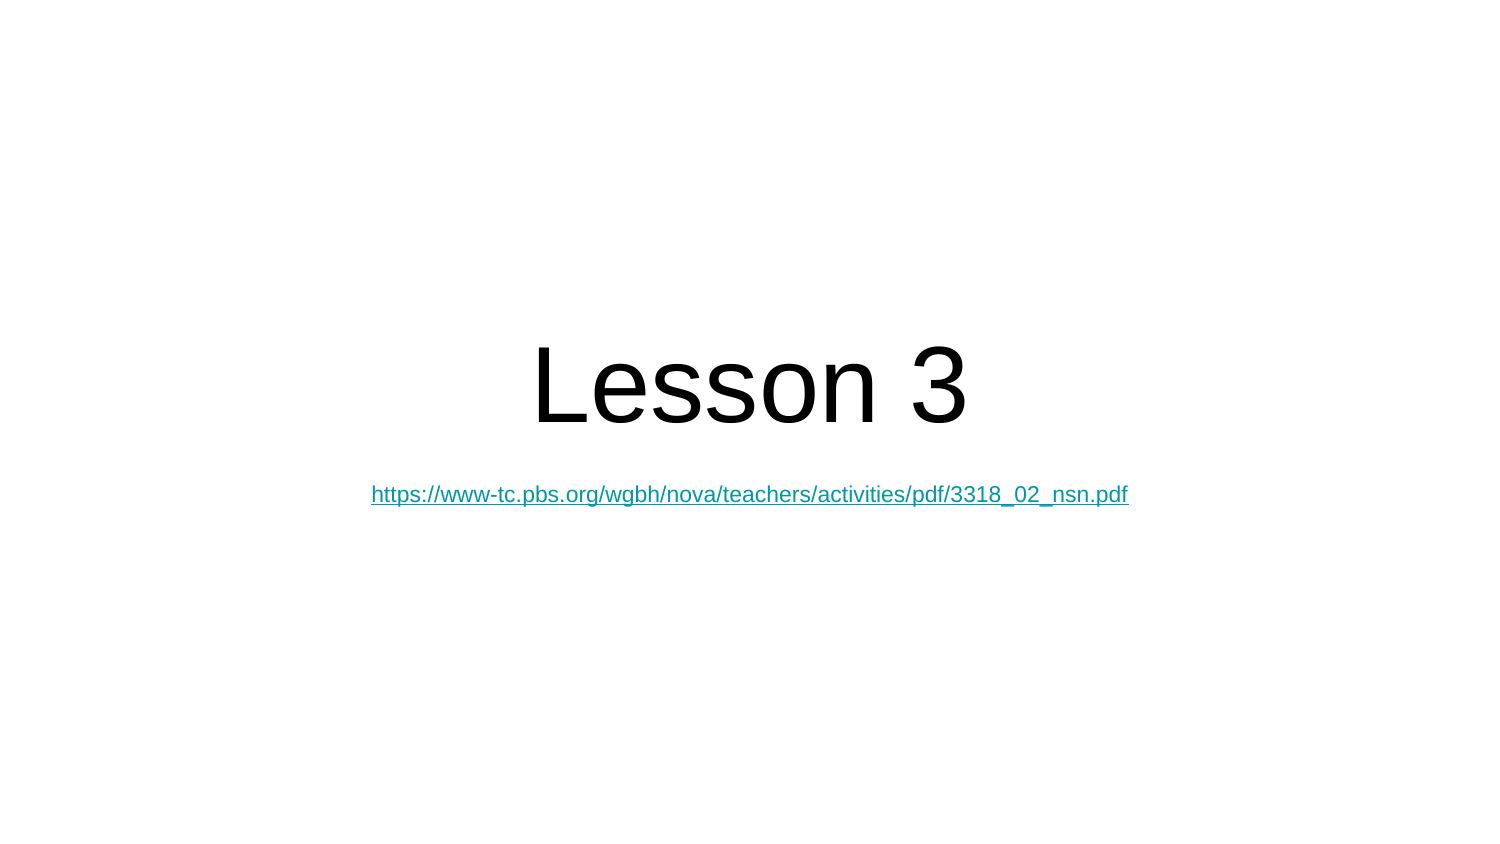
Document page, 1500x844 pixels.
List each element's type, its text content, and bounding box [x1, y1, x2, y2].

subtitle https://www-tc.pbs.org/wgbh/nova/teachers/activities/pdf/3318_02_nsn.pdf [51, 464, 1449, 595]
title Lesson 3 [51, 122, 1449, 459]
